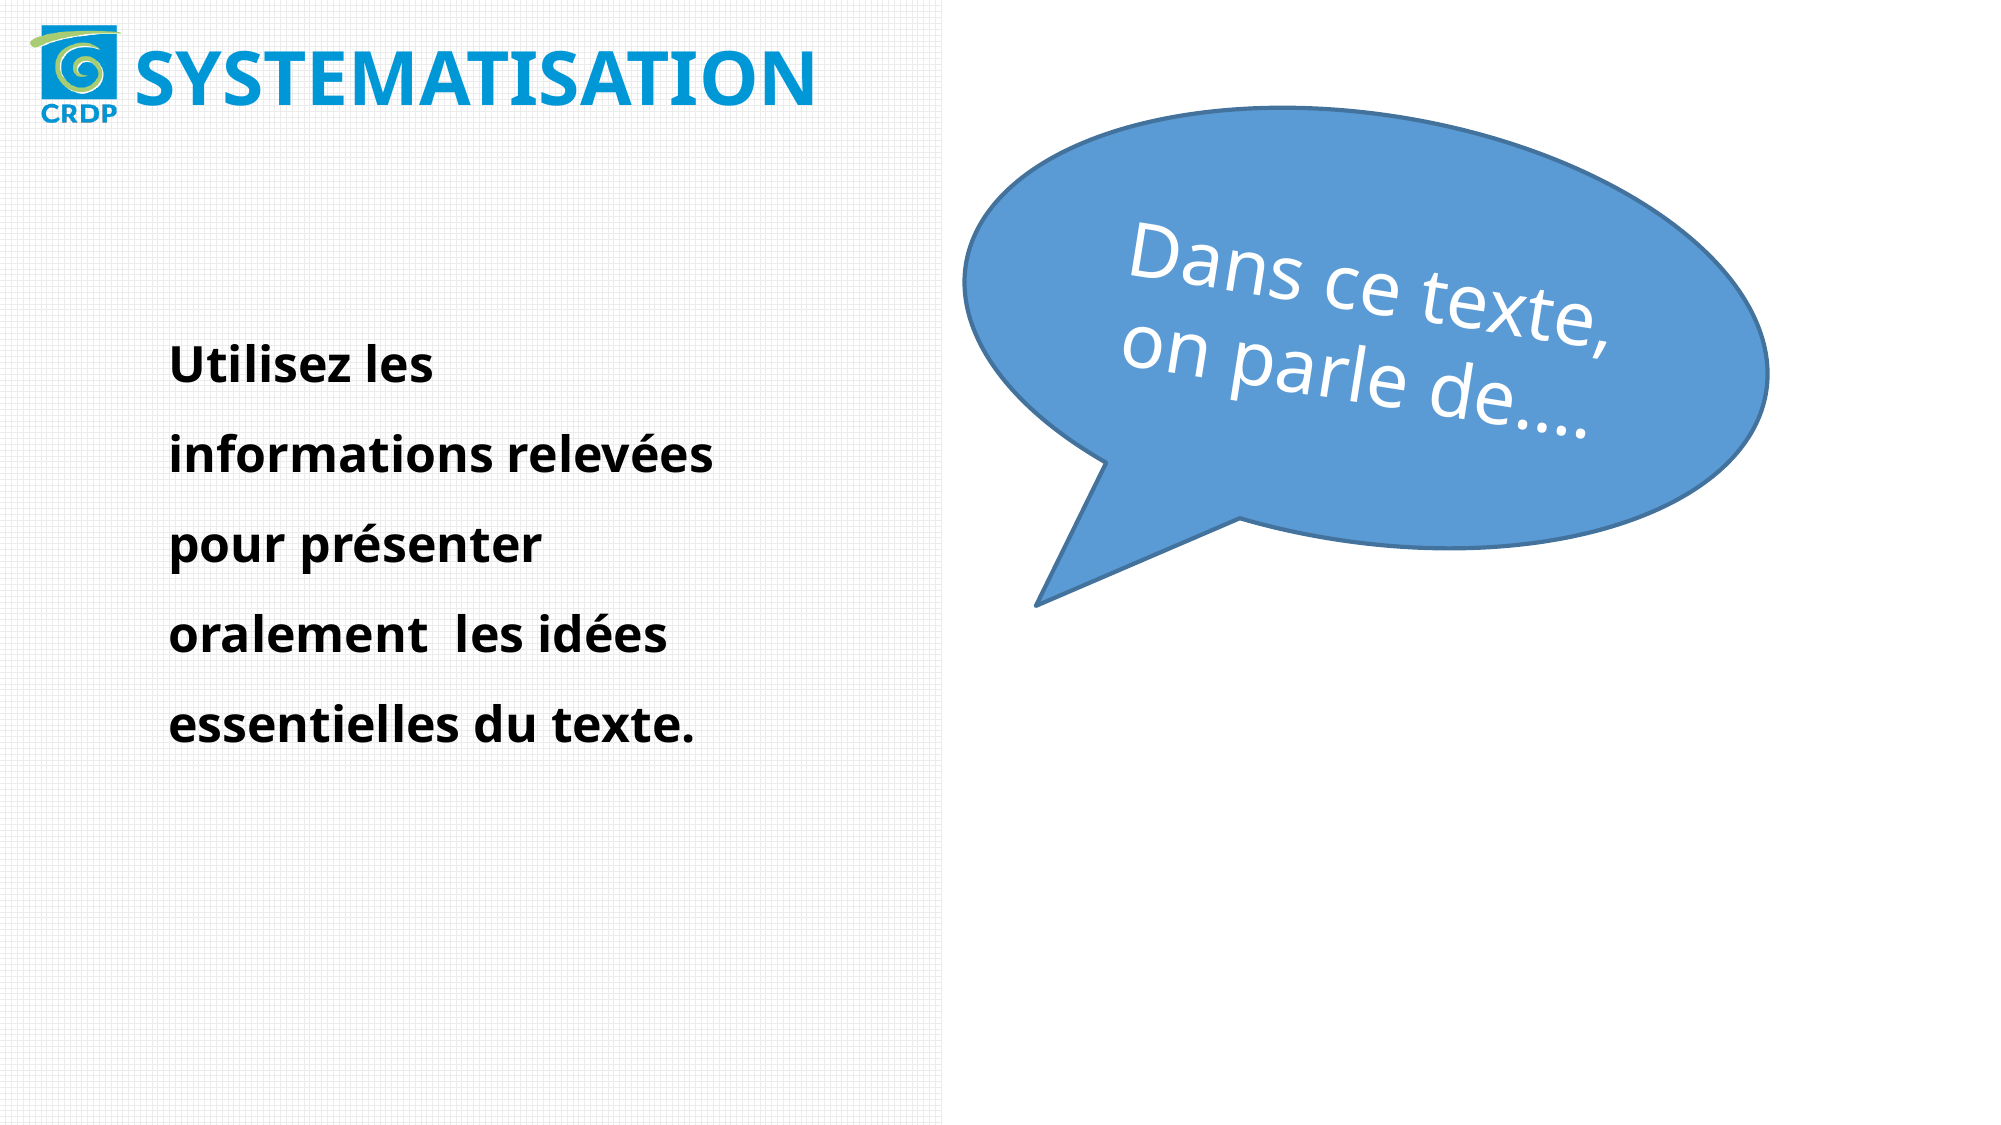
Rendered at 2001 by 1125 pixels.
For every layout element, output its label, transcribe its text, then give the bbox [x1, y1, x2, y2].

picture [30, 25, 119, 123]
text_box Dans ce texte, on parle de…. [962, 105, 1770, 608]
picture [86, 109, 94, 118]
text_box Utilisez les informations relevées pour présenter oralement les idées essentielles du texte. [153, 294, 742, 760]
text_box SYSTEMATISATION [119, 23, 1746, 140]
